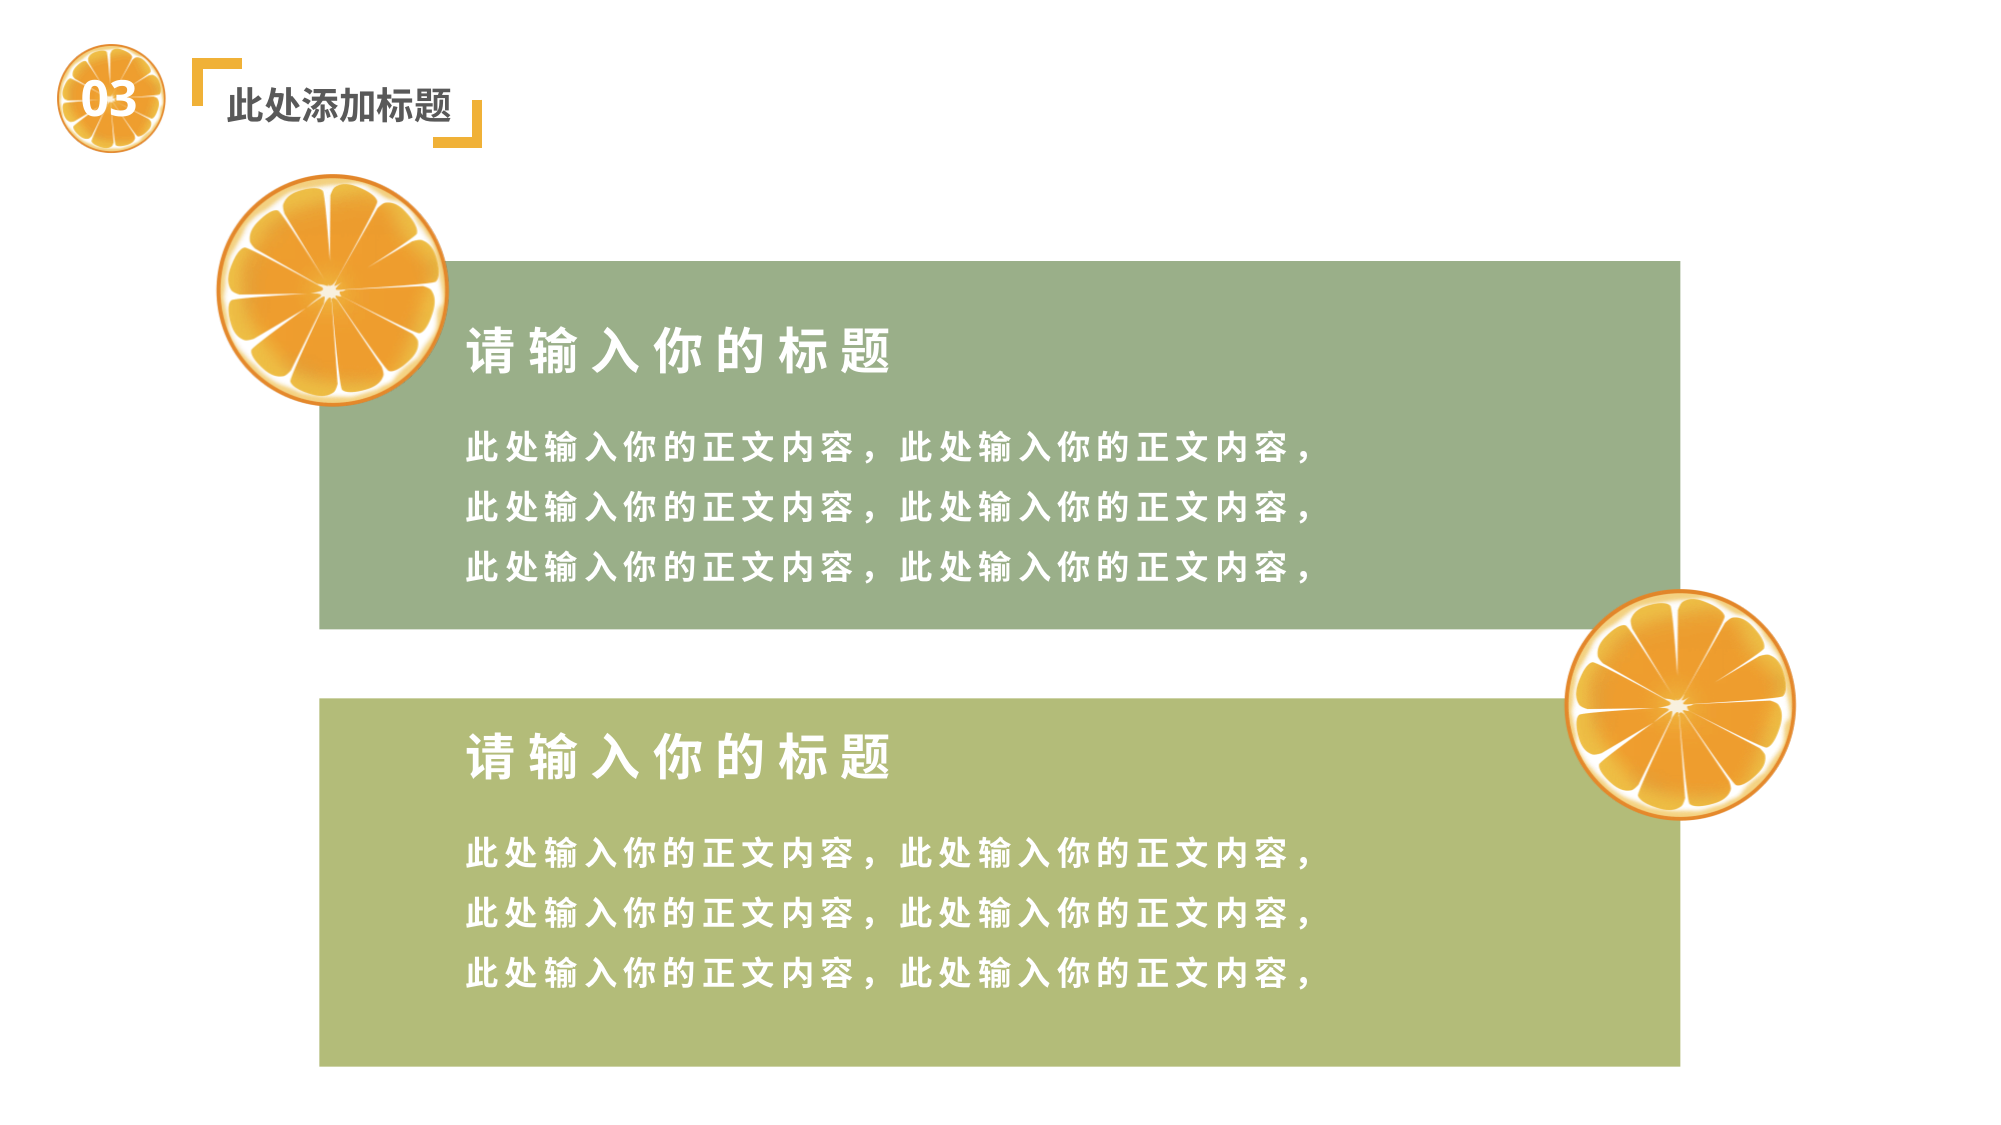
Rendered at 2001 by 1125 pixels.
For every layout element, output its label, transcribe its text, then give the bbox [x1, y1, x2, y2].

text_box [318, 697, 1681, 1068]
text_box 请输入你的标题 [450, 718, 1153, 793]
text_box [54, 44, 477, 156]
text_box [318, 260, 1681, 630]
text_box 此处输入你的正文内容，此处输入你的正文内容，此处输入你的正文内容，此处输入你的正文内容， 此处输入你的正文内容，此处输入你的正文内容， [450, 804, 1323, 1000]
text_box 此处输入你的正文内容，此处输入你的正文内容，此处输入你的正文内容，此处输入你的正文内容， 此处输入你的正文内容，此处输入你的正文内容， [451, 398, 1323, 594]
picture [210, 174, 463, 413]
picture [1558, 589, 1810, 827]
text_box 请输入你的标题 [463, 312, 1153, 387]
